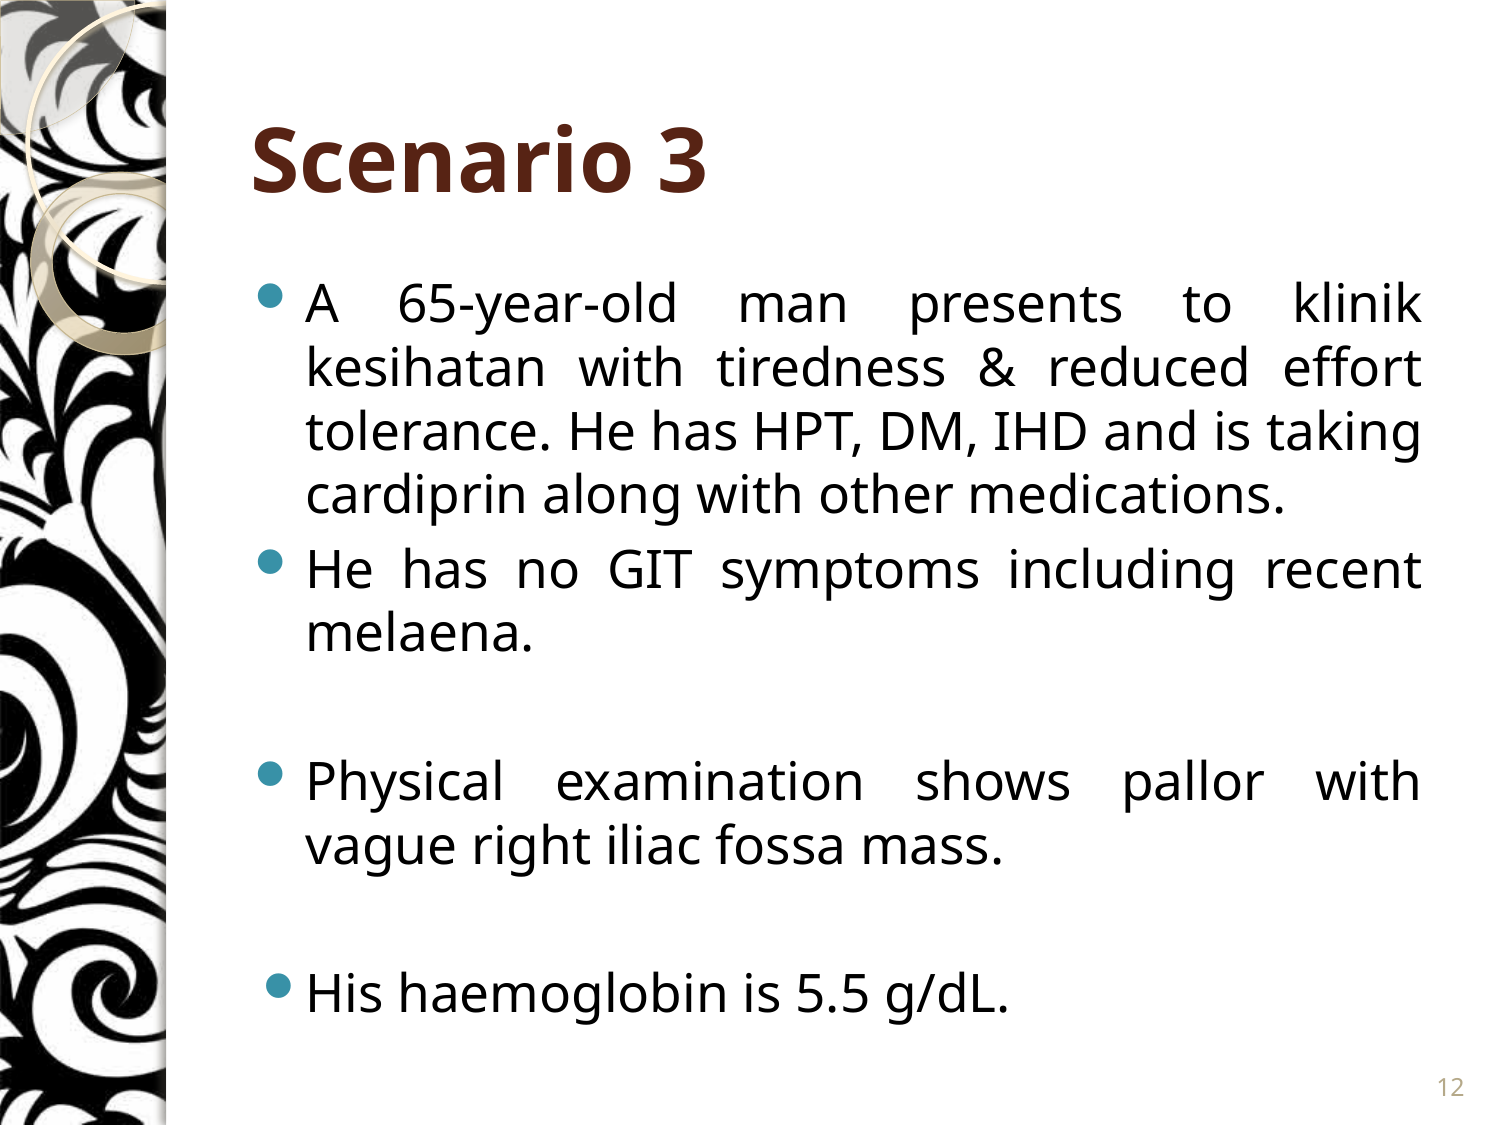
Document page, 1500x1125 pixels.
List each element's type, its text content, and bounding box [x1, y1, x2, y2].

picture [0, 134, 166, 1125]
picture [32, 13, 160, 207]
title Scenario 3 [235, 62, 1466, 250]
list A 65-year-old man presents to klinik kesihatan with tiredness & reduced effort tolerance. He has HPT, DM, IHD and is taking cardiprin along with other medications. He has no GIT symptoms including recent melaena. Physical examination shows pallor with vague right iliac fossa mass. His haemoglobin is 5.5 g/dL. [235, 262, 1438, 1088]
picture [62, 195, 160, 280]
picture [136, 0, 164, 4]
slide_number 12 [1413, 1034, 1488, 1113]
picture [53, 241, 160, 332]
